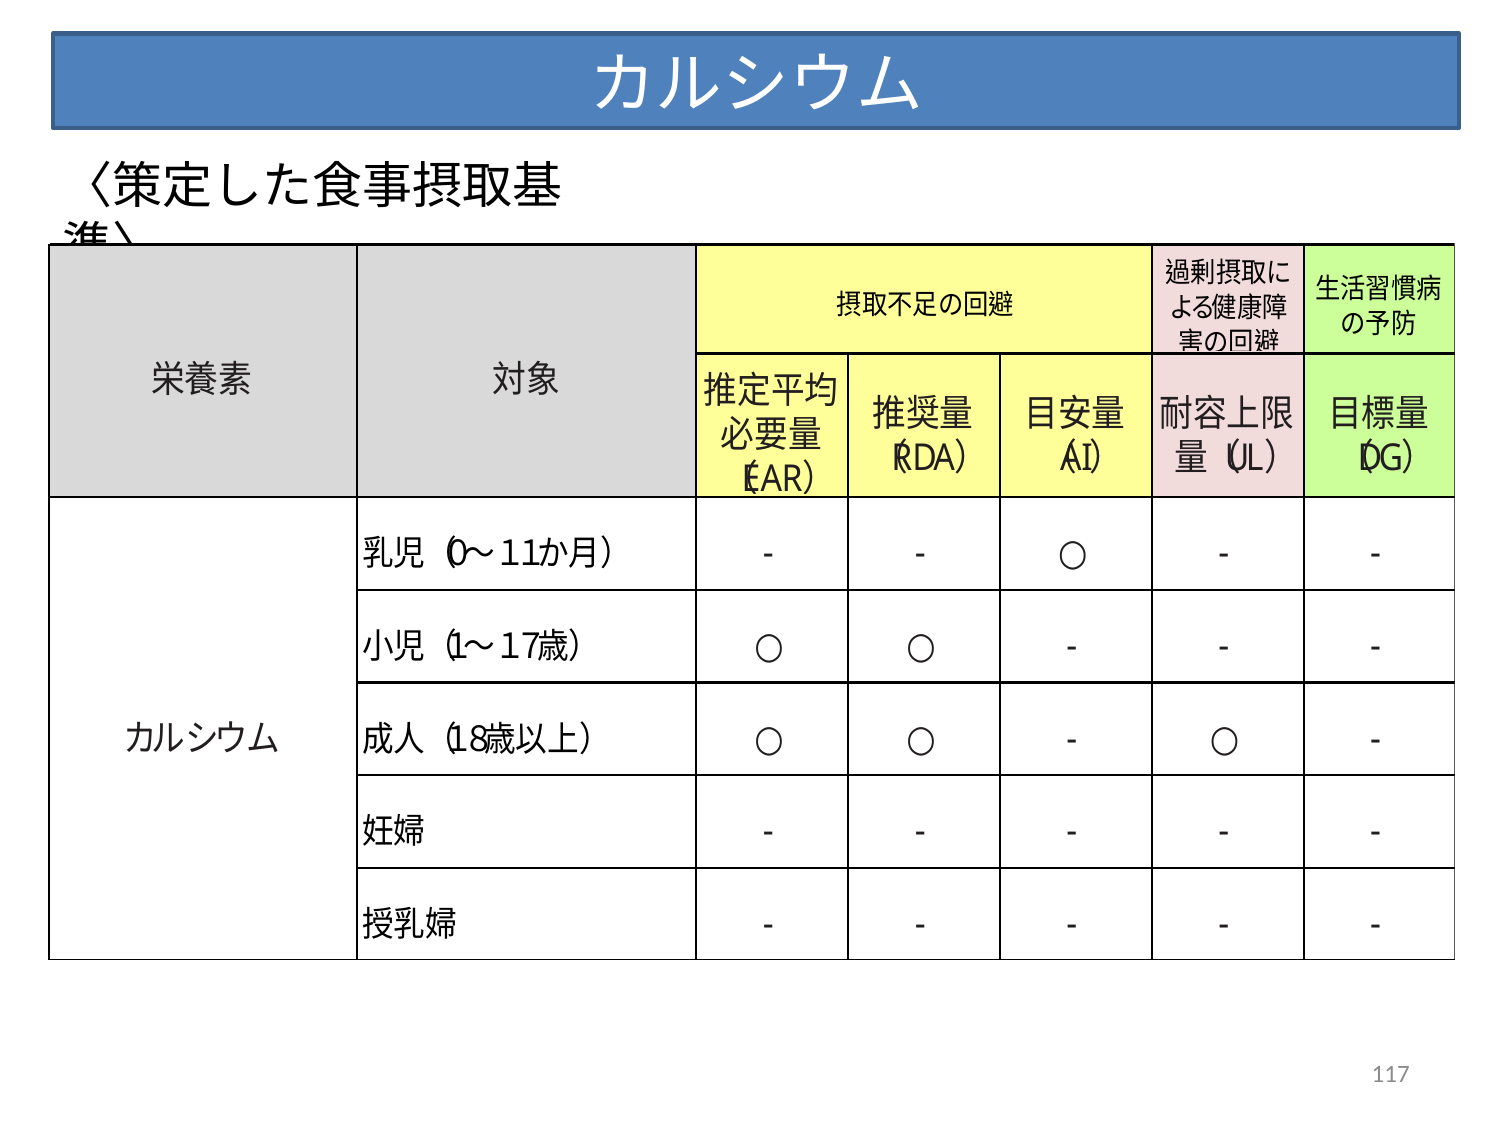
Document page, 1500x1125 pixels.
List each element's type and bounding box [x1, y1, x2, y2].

picture [47, 243, 1459, 965]
text_box [51, 31, 1461, 130]
text_box [47, 146, 651, 243]
slide_number [1074, 1042, 1425, 1103]
